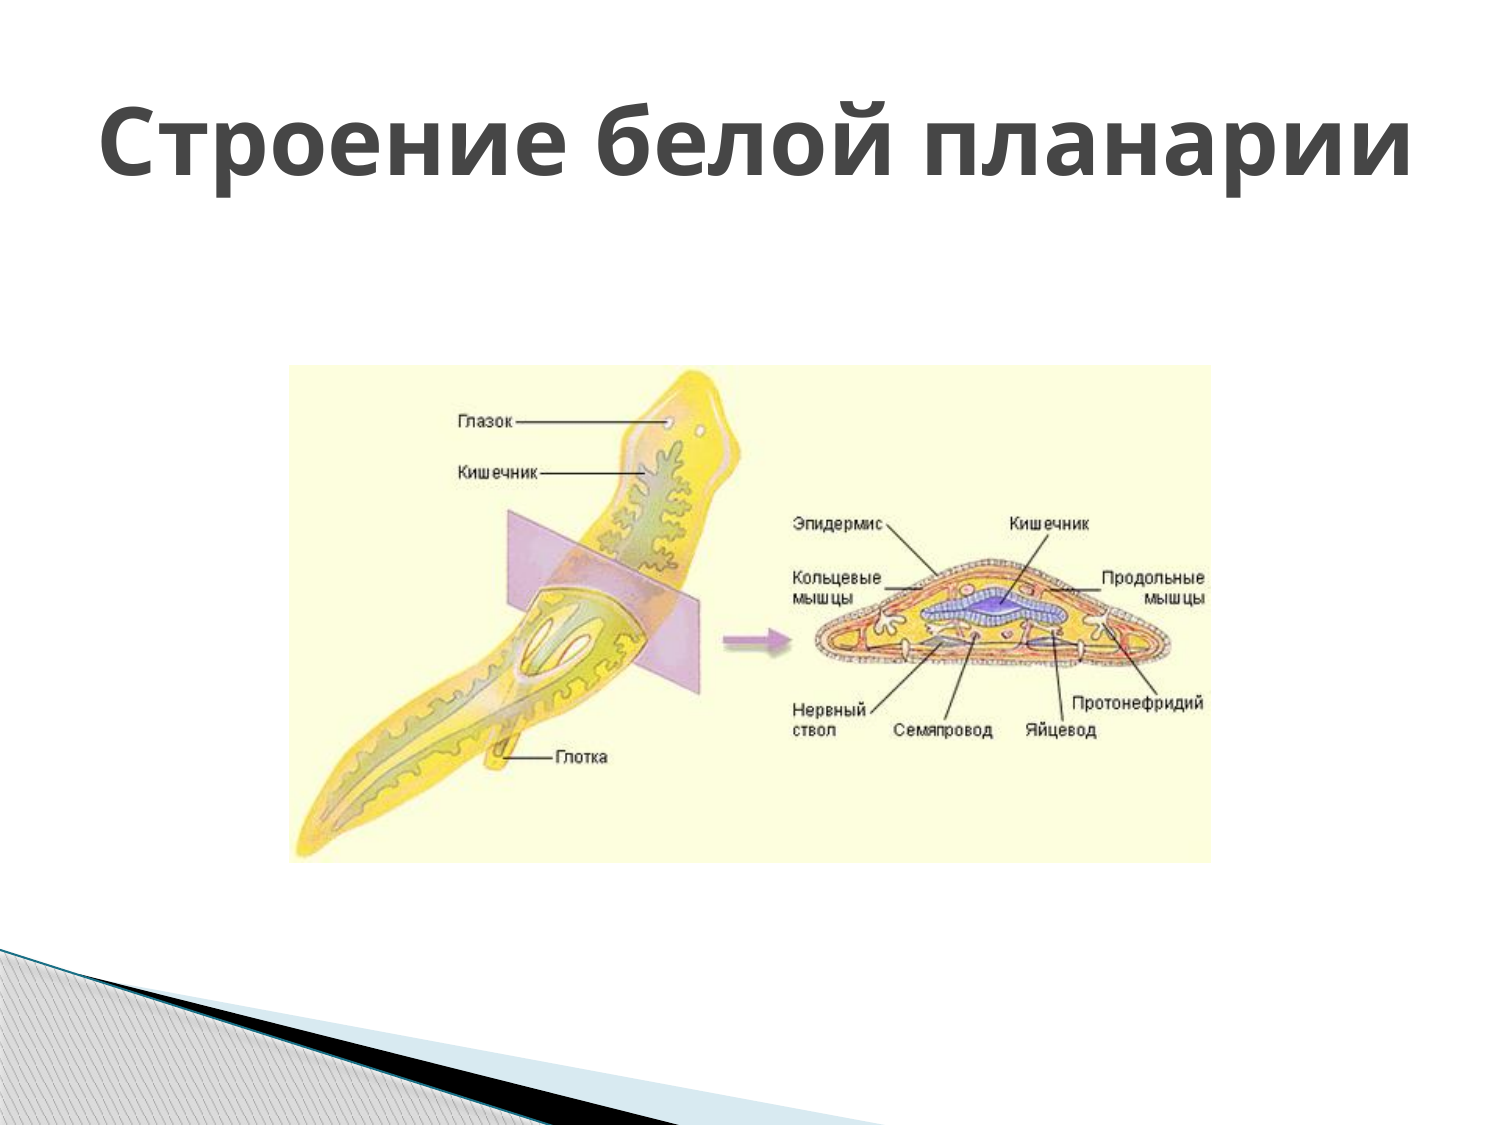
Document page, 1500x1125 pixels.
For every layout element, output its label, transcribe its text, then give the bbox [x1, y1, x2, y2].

title Строение белой планарии [82, 35, 1432, 241]
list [288, 365, 1212, 863]
